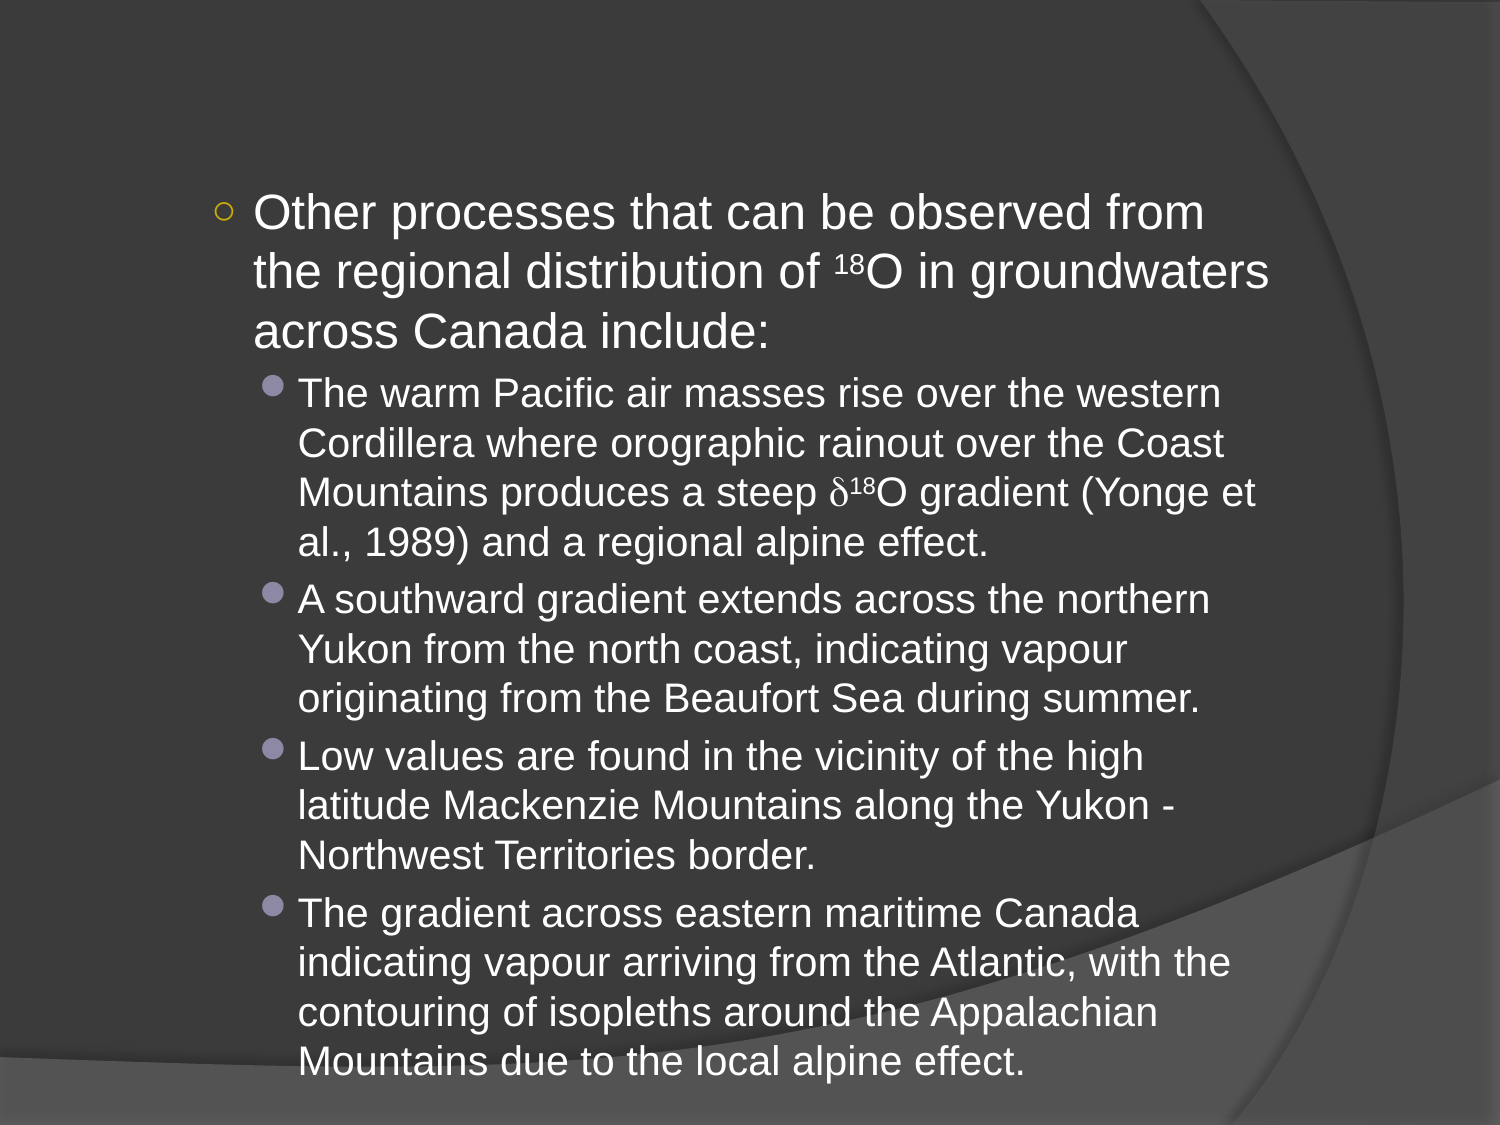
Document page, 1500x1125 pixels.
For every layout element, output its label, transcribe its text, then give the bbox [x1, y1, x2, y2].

list Other processes that can be observed from the regional distribution of 18O in groundwaters across Canada include: The warm Pacific air masses rise over the western Cordillera where orographic rainout over the Coast Mountains produces a steep d18O gradient (Yonge et al., 1989) and a regional alpine effect. A southward gradient extends across the northern Yukon from the north coast, indicating vapour originating from the Beaufort Sea during summer. Low values are found in the vicinity of the high latitude Mackenzie Mountains along the Yukon - Northwest Territories border. The gradient across eastern maritime Canada indicating vapour arriving from the Atlantic, with the contouring of isopleths around the Appalachian Mountains due to the local alpine effect. [75, 103, 1300, 1094]
